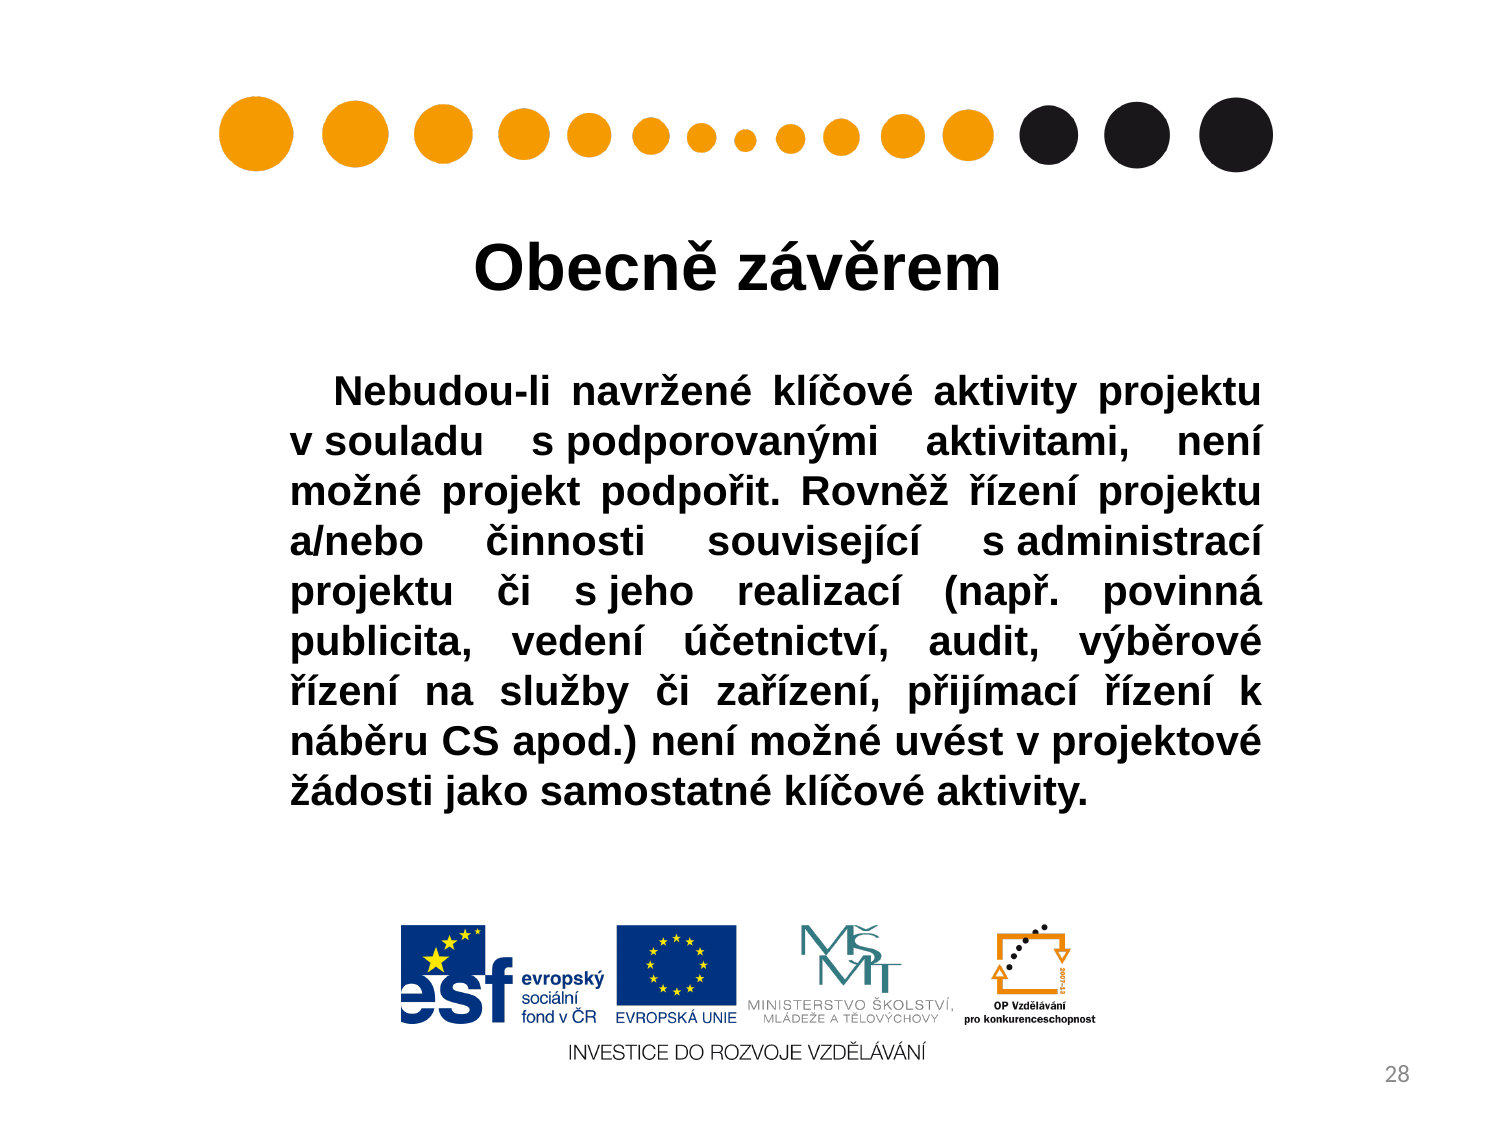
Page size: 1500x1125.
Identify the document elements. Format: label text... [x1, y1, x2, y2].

list Nebudou-li navržené klíčové aktivity projektu v souladu s podporovanými aktivitami, není možné projekt podpořit. Rovněž řízení projektu a/nebo činnosti související s administrací projektu či s jeho realizací (např. povinná publicita, vedení účetnictví, audit, výběrové řízení na služby či zařízení, přijímací řízení k náběru CS apod.) není možné uvést v projektové žádosti jako samostatné klíčové aktivity. [217, 356, 1278, 878]
title Obecně závěrem [217, 206, 1278, 321]
slide_number 28 [1074, 1042, 1425, 1103]
picture [399, 922, 1100, 1061]
picture [215, 93, 1275, 176]
